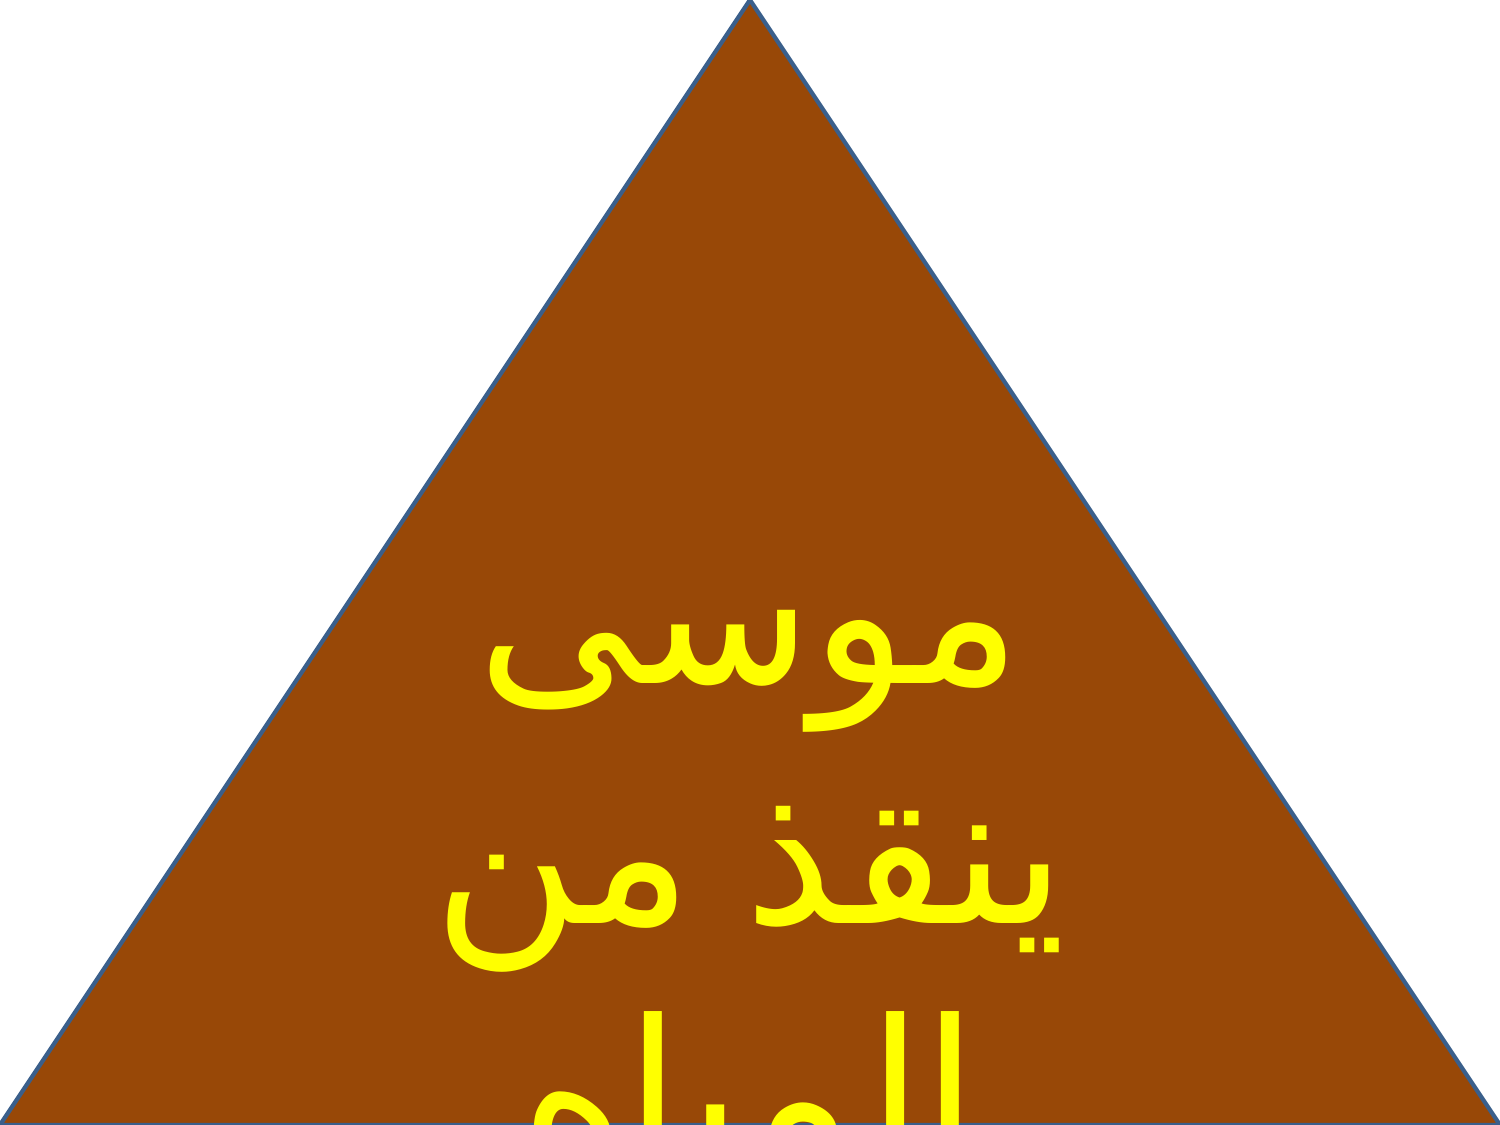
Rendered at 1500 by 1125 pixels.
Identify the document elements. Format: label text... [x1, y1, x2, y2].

text_box موسى ينقذ من المياه [0, 0, 1500, 1125]
